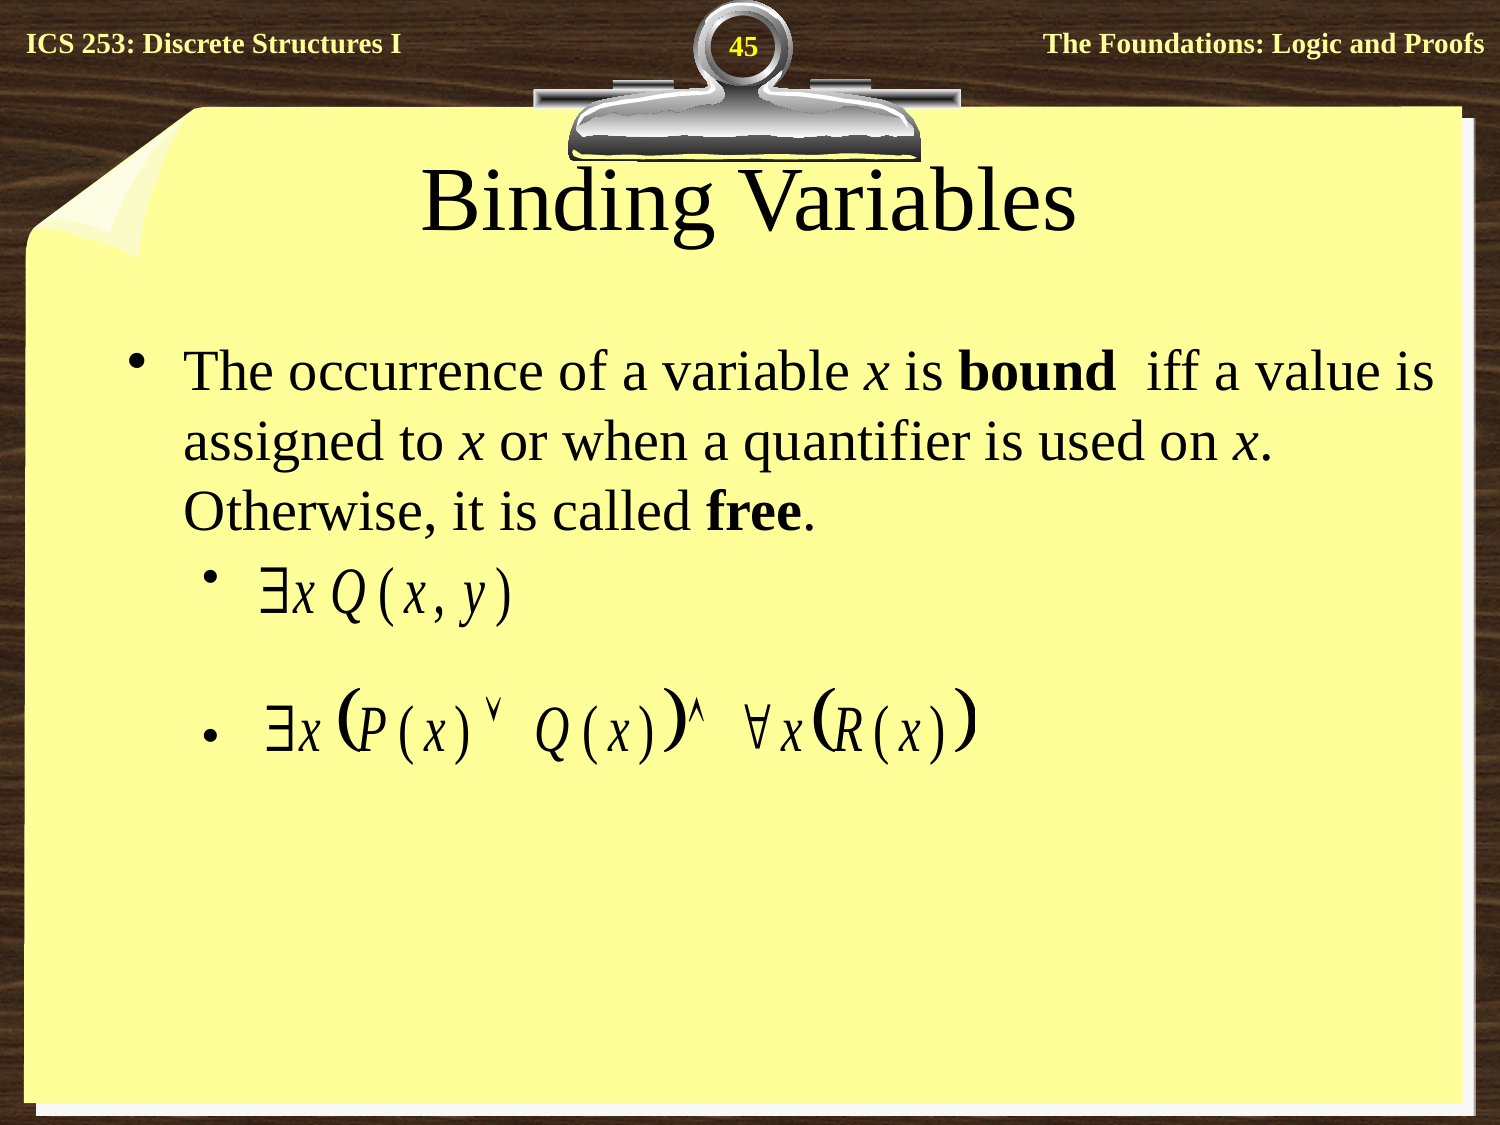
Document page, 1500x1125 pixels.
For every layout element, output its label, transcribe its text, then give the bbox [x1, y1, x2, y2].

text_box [255, 685, 976, 776]
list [249, 552, 526, 638]
picture [0, 0, 1500, 1125]
picture [673, 83, 708, 89]
slide_number 45 [460, 6, 774, 83]
list The occurrence of a variable x is bound iff a value is assigned to x or when a quantifier is used on x. Otherwise, it is called free. [112, 324, 1463, 1038]
title Binding Variables [112, 99, 1388, 288]
